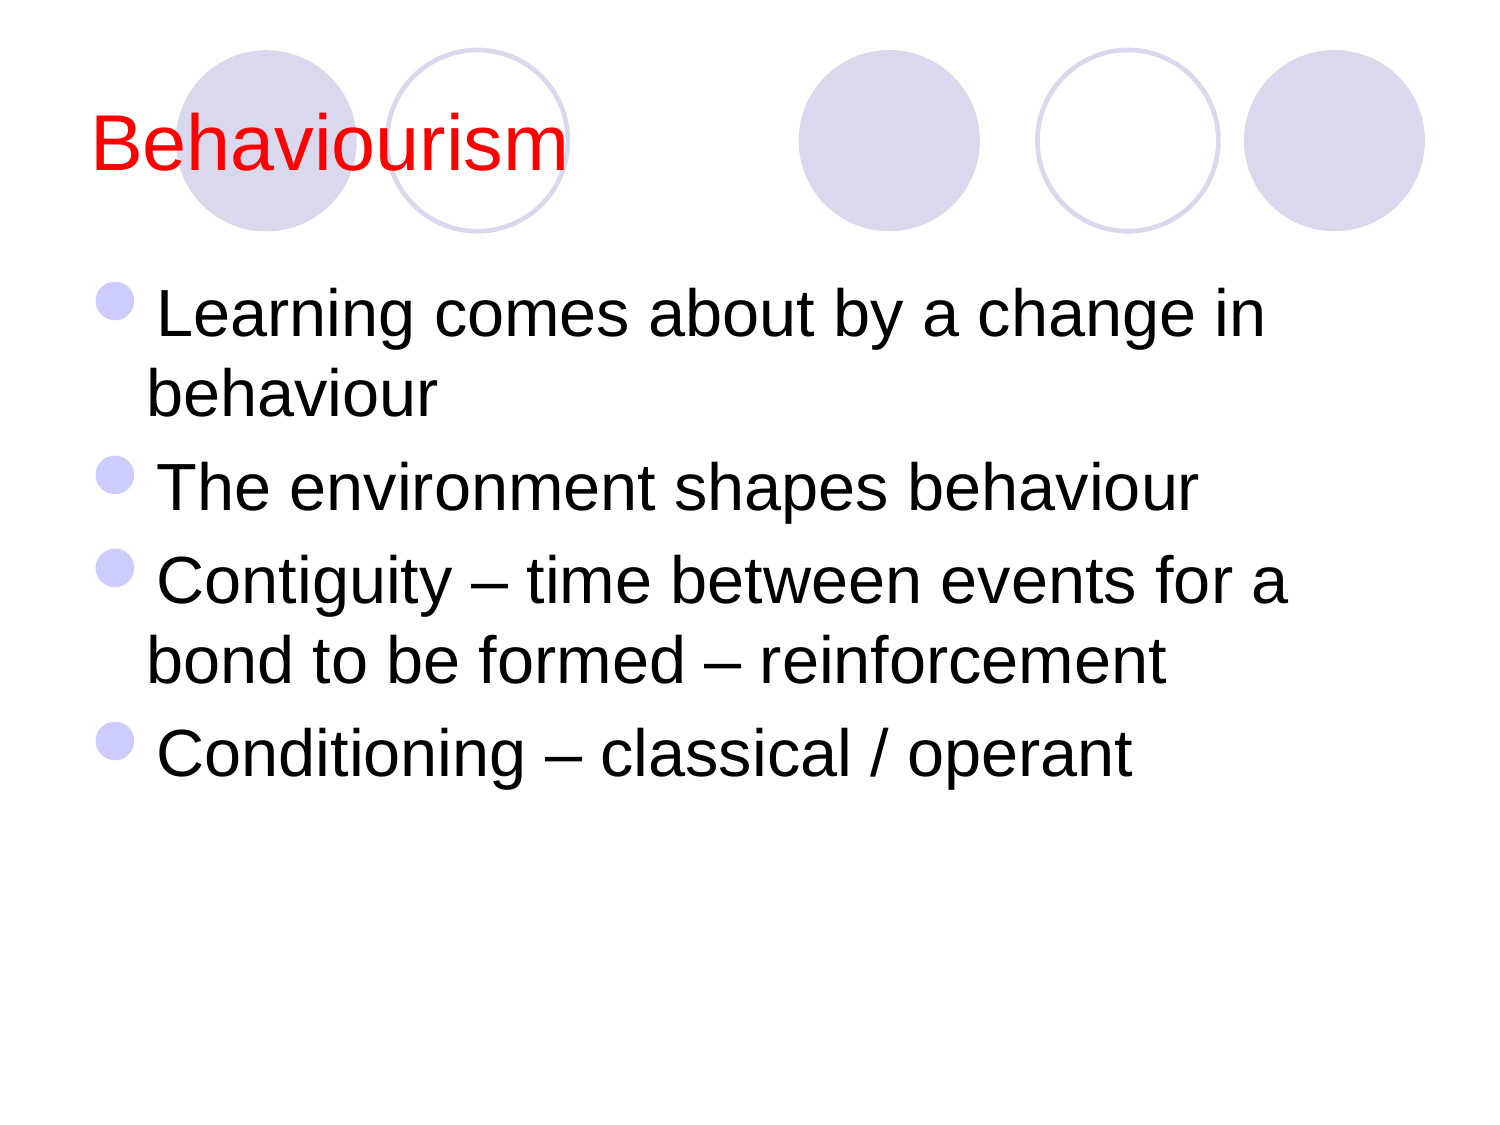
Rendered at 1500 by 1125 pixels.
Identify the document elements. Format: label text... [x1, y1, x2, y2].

title Behaviourism [74, 44, 1426, 233]
list Learning comes about by a change in behaviour The environment shapes behaviour Contiguity – time between events for a bond to be formed – reinforcement Conditioning – classical / operant [74, 262, 1426, 1006]
